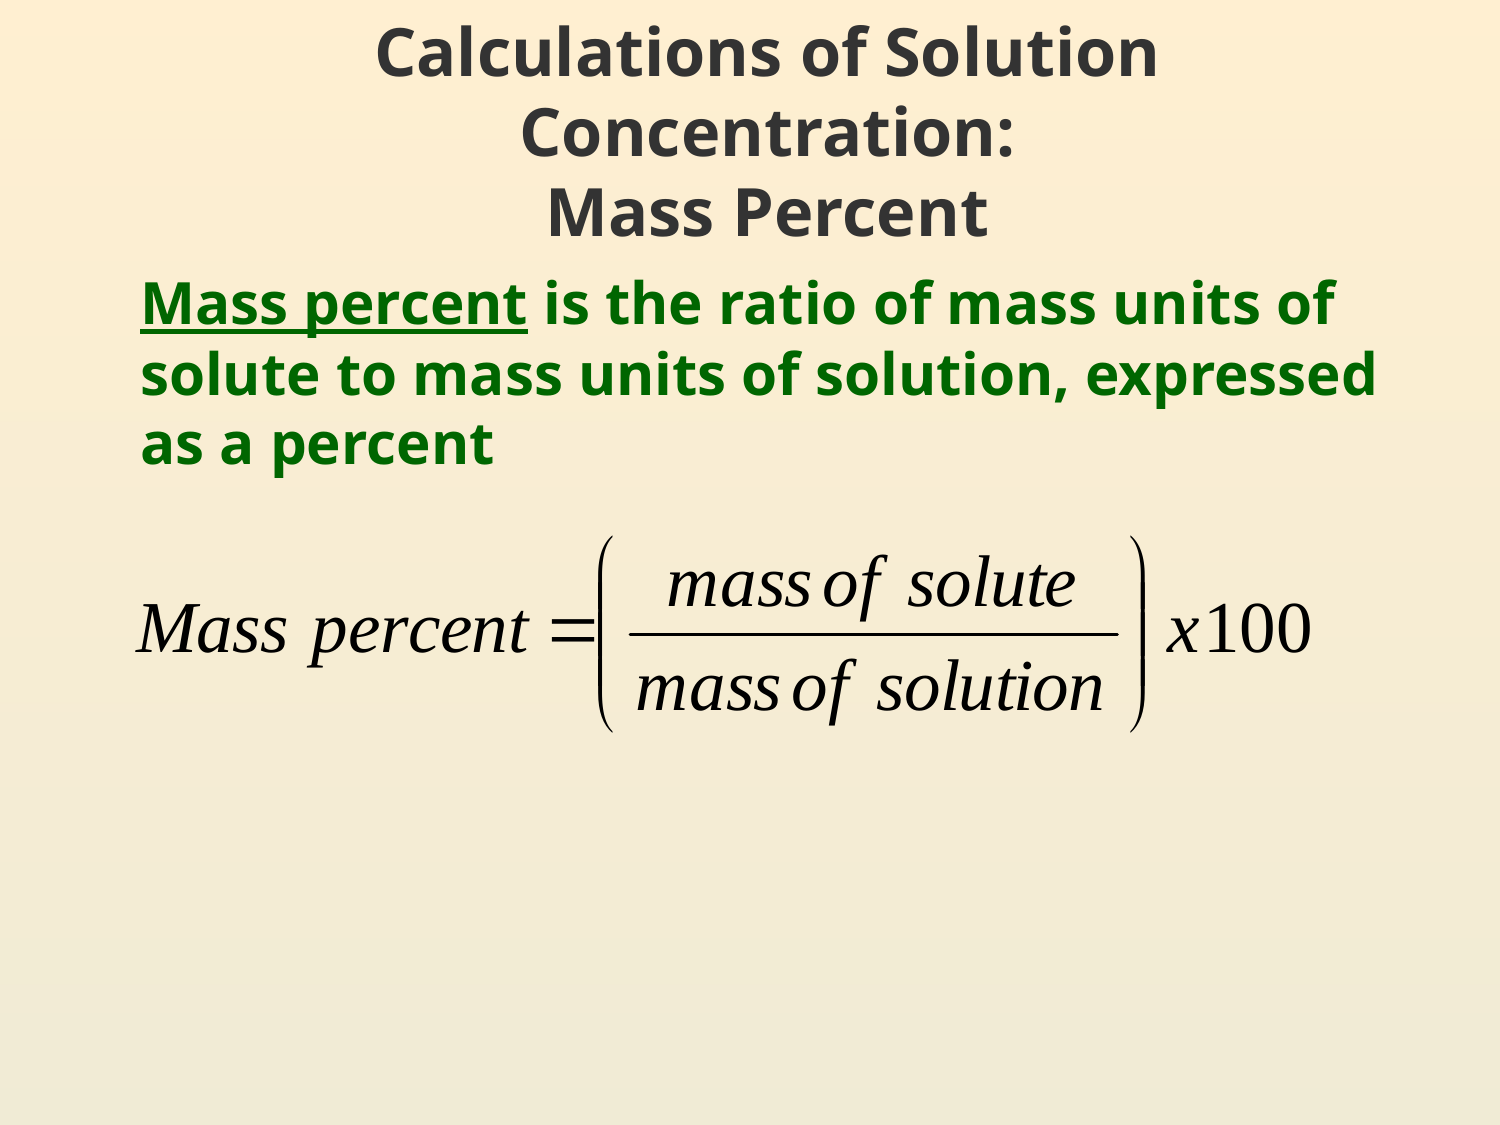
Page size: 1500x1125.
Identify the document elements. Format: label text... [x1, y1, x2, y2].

text_box Mass percent is the ratio of mass units of solute to mass units of solution, expressed as a percent [125, 259, 1401, 485]
title Calculations of Solution Concentration: Mass Percent [112, 35, 1423, 224]
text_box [123, 518, 1328, 751]
